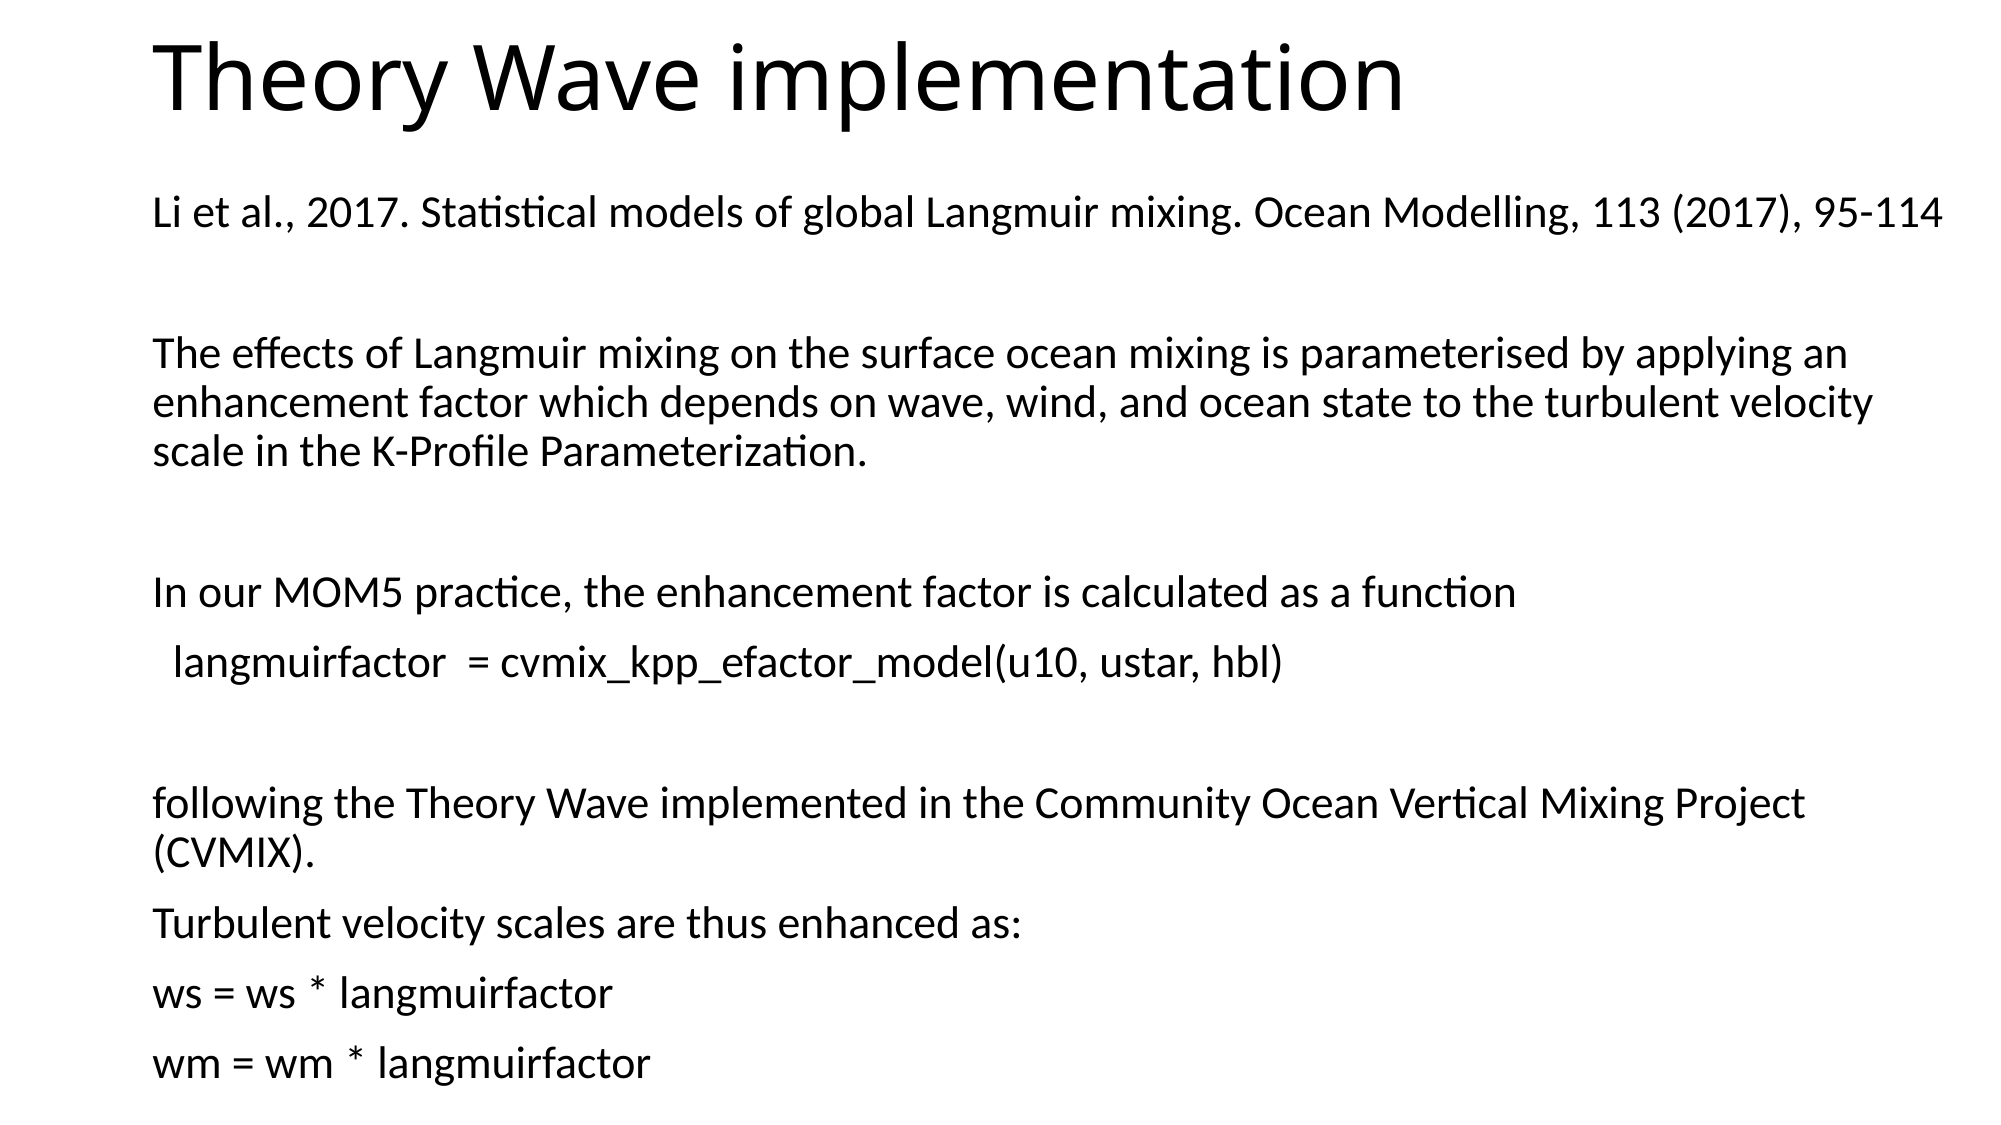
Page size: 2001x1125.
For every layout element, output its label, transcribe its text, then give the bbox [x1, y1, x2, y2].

list Li et al., 2017. Statistical models of global Langmuir mixing. Ocean Modelling, 113 (2017), 95-114 The effects of Langmuir mixing on the surface ocean mixing is parameterised by applying an enhancement factor which depends on wave, wind, and ocean state to the turbulent velocity scale in the K-Profile Parameterization. In our MOM5 practice, the enhancement factor is calculated as a function langmuirfactor = cvmix_kpp_efactor_model(u10, ustar, hbl) following the Theory Wave implemented in the Community Ocean Vertical Mixing Project (CVMIX). Turbulent velocity scales are thus enhanced as: ws = ws * langmuirfactor wm = wm * langmuirfactor [137, 180, 1971, 1113]
title Theory Wave implementation [137, 24, 1863, 138]
